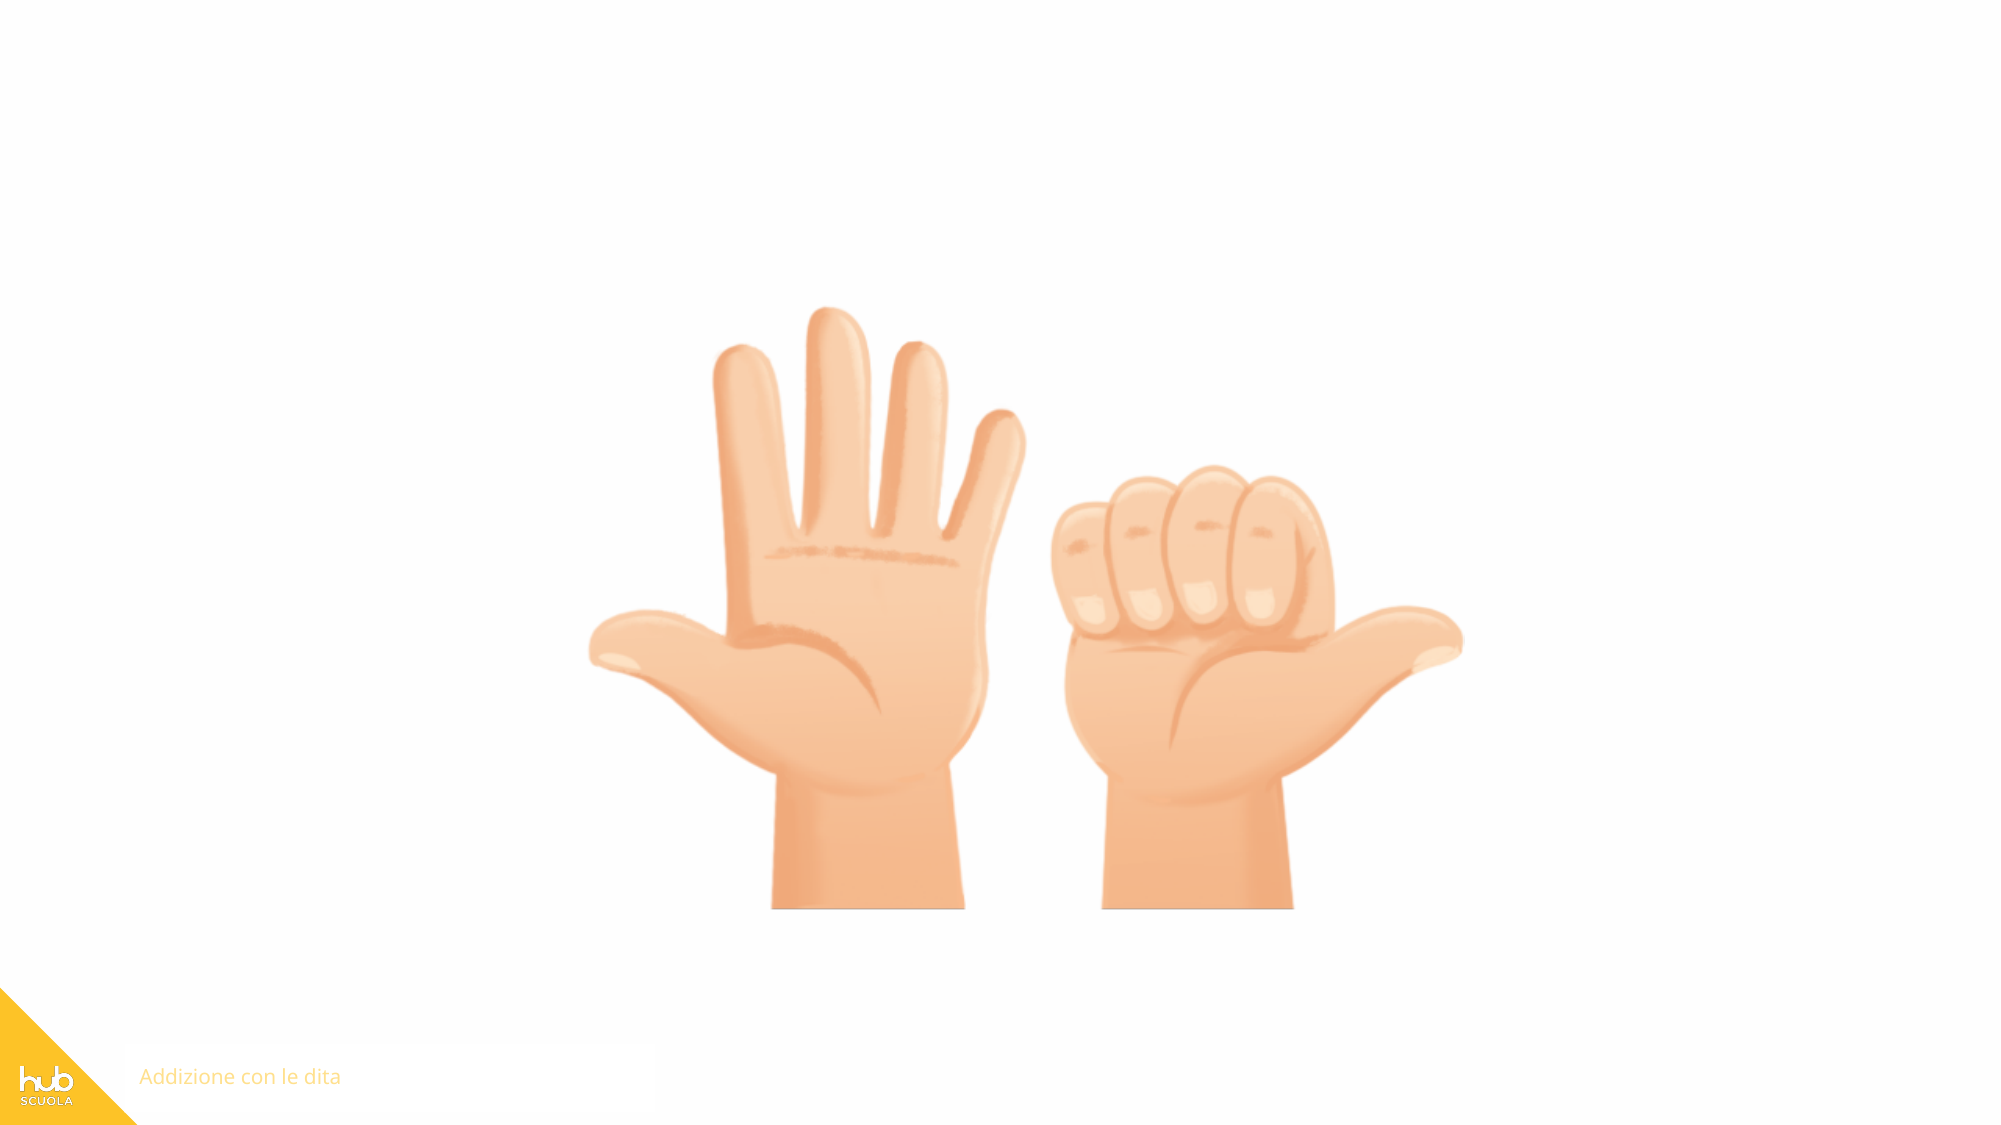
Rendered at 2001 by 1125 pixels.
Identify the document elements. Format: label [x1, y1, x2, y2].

picture [485, 212, 1643, 1125]
picture [20, 1066, 74, 1106]
